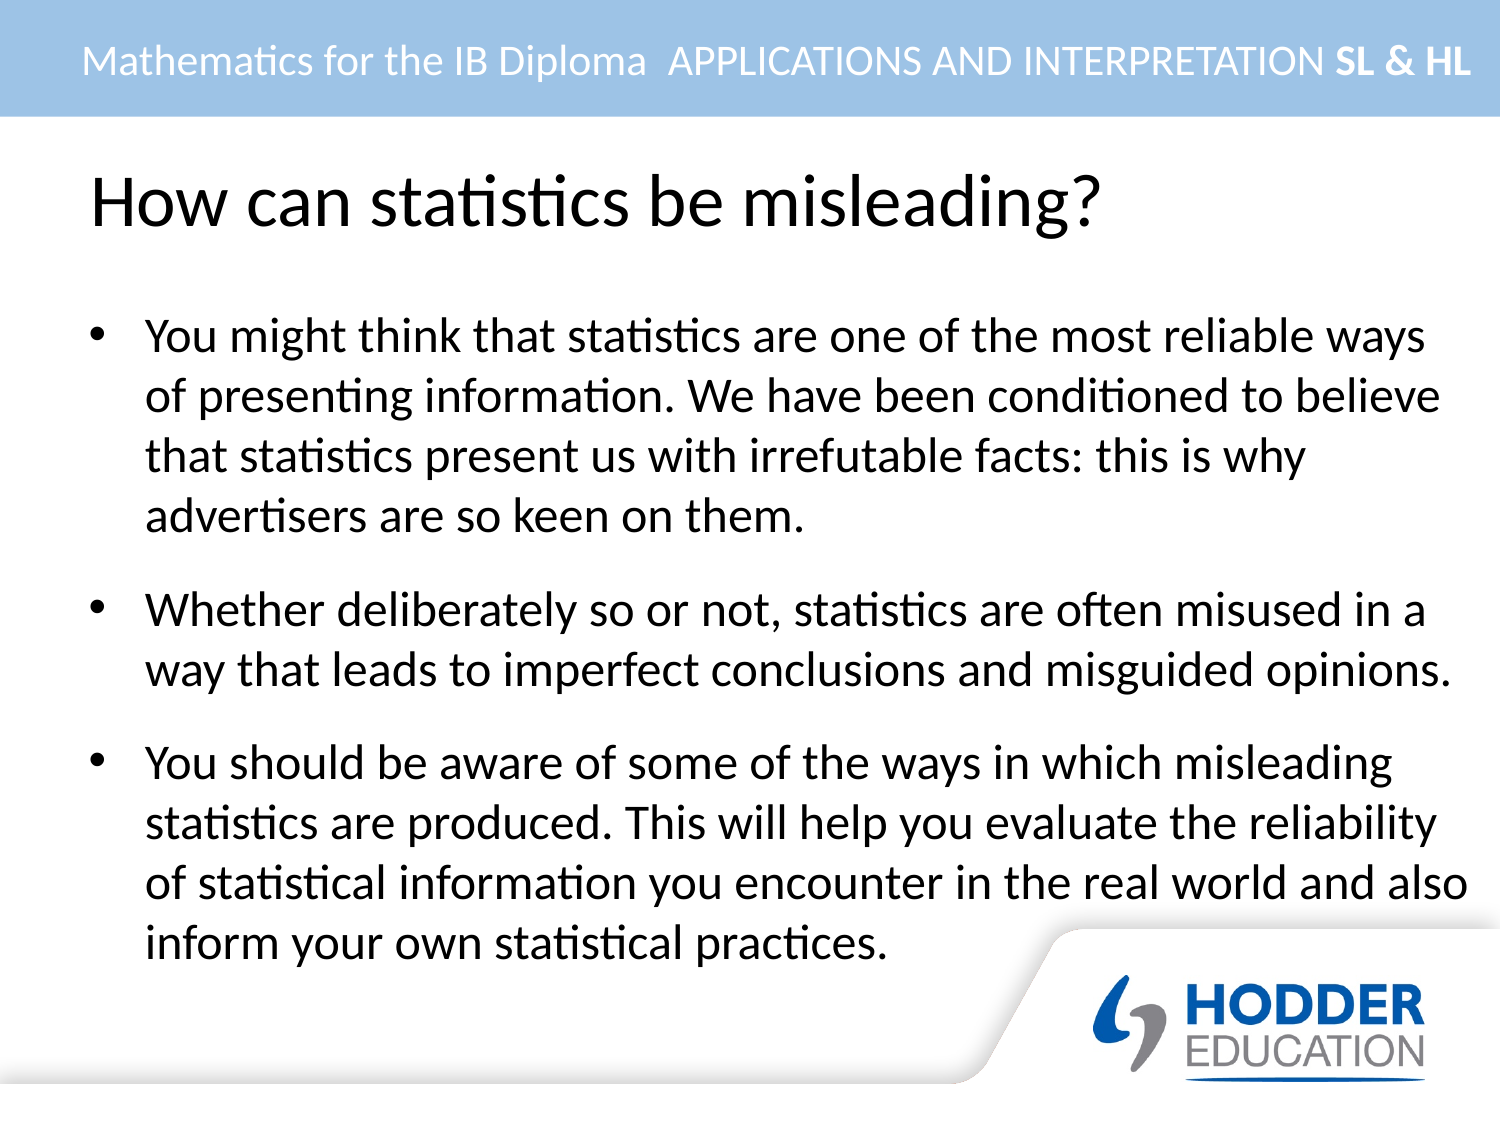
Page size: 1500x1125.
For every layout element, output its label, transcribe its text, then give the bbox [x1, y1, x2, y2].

text_box You might think that statistics are one of the most reliable ways of presenting information. We have been conditioned to believe that statistics present us with irrefutable facts: this is why advertisers are so keen on them. Whether deliberately so or not, statistics are often misused in a way that leads to imperfect conclusions and misguided opinions. You should be aware of some of the ways in which misleading statistics are produced. This will help you evaluate the reliability of statistical information you encounter in the real world and also inform your own statistical practices. [88, 295, 1470, 893]
text_box How can statistics be misleading? [75, 147, 1123, 251]
text_box Mathematics for the IB Diploma APPLICATIONS AND INTERPRETATION SL & HL [0, 0, 1500, 118]
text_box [0, 893, 1500, 1125]
